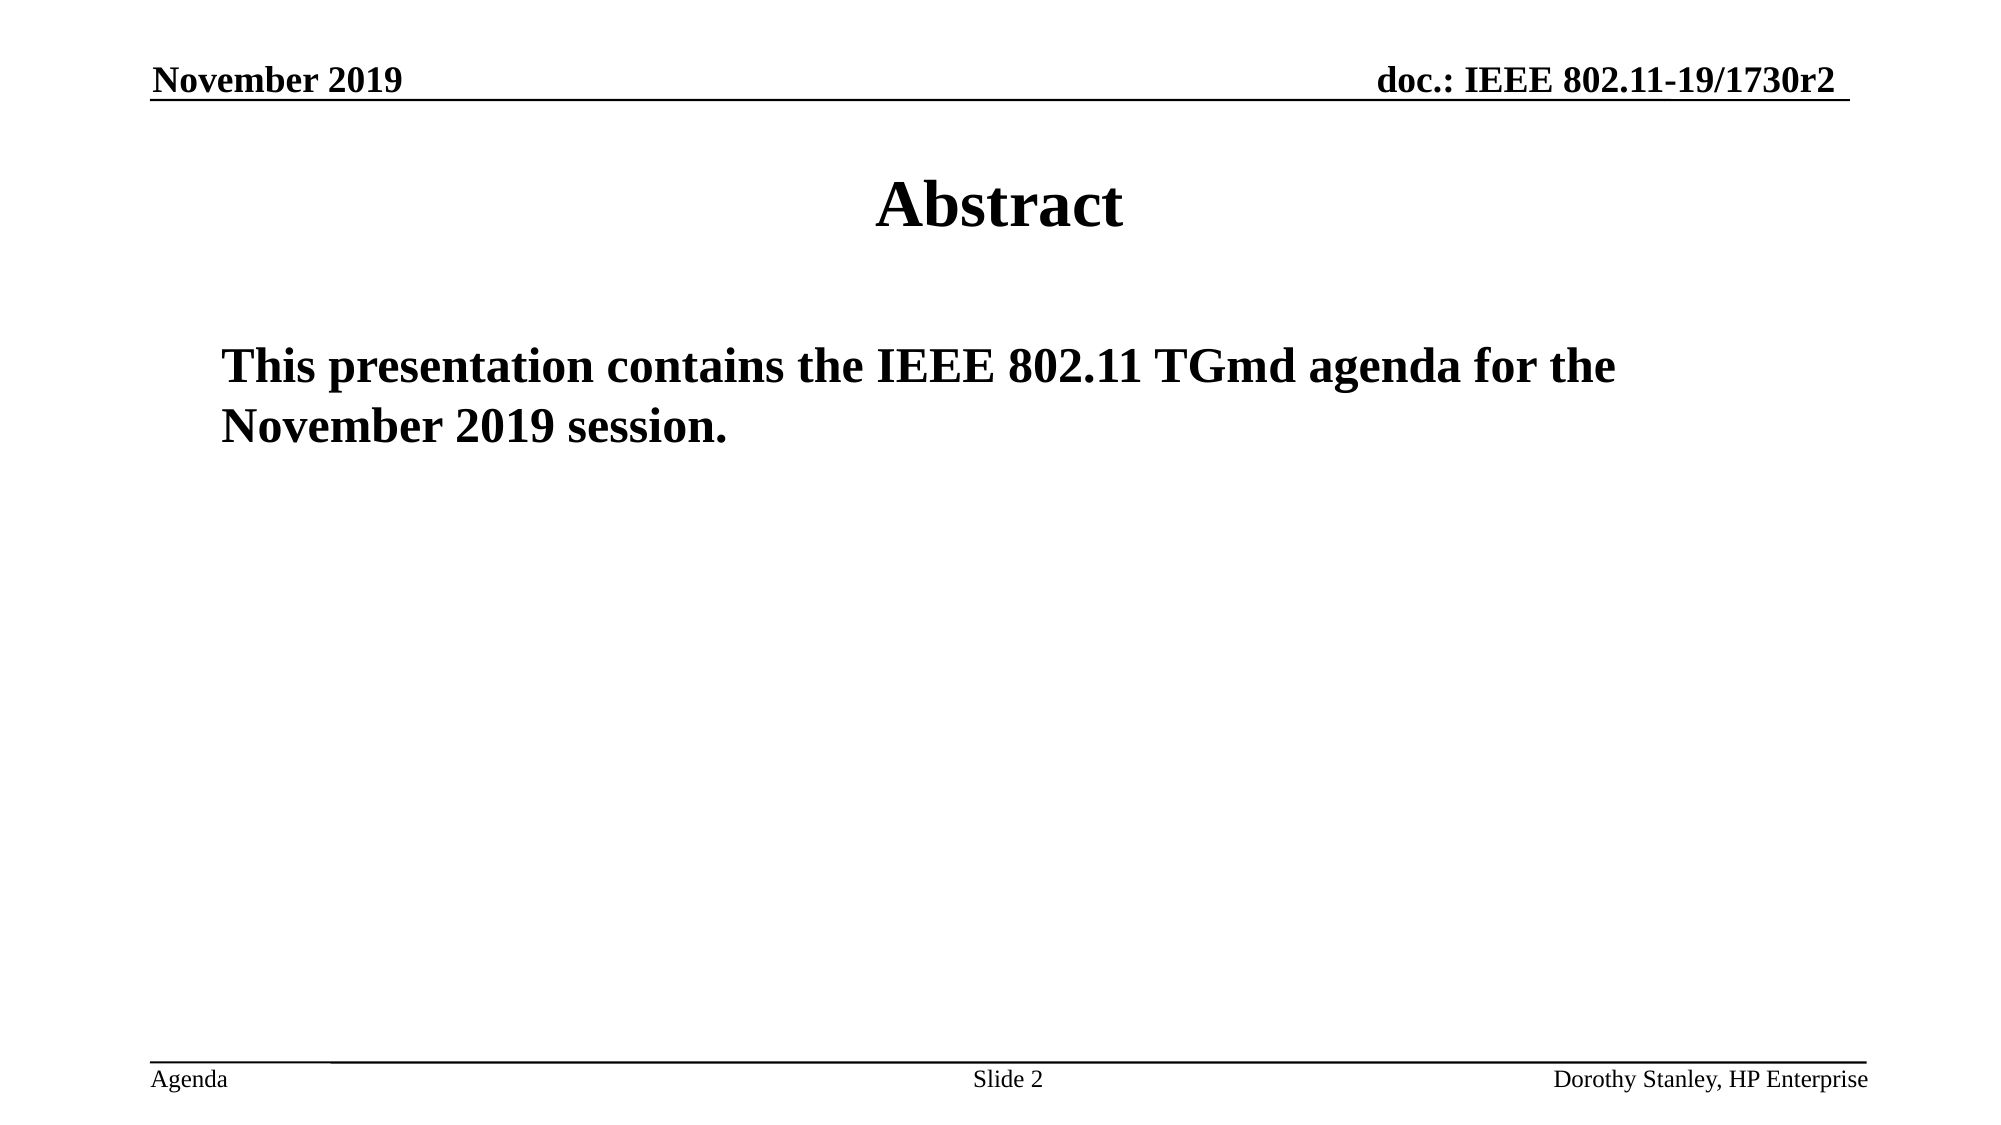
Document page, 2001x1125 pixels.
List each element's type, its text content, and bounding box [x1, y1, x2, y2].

list This presentation contains the IEEE 802.11 TGmd agenda for the November 2019 session. [150, 324, 1850, 1000]
footer Dorothy Stanley, HP Enterprise [1549, 1062, 1869, 1093]
slide_number Slide 2 [972, 1062, 1044, 1093]
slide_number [152, 54, 567, 100]
title Abstract [150, 112, 1850, 288]
